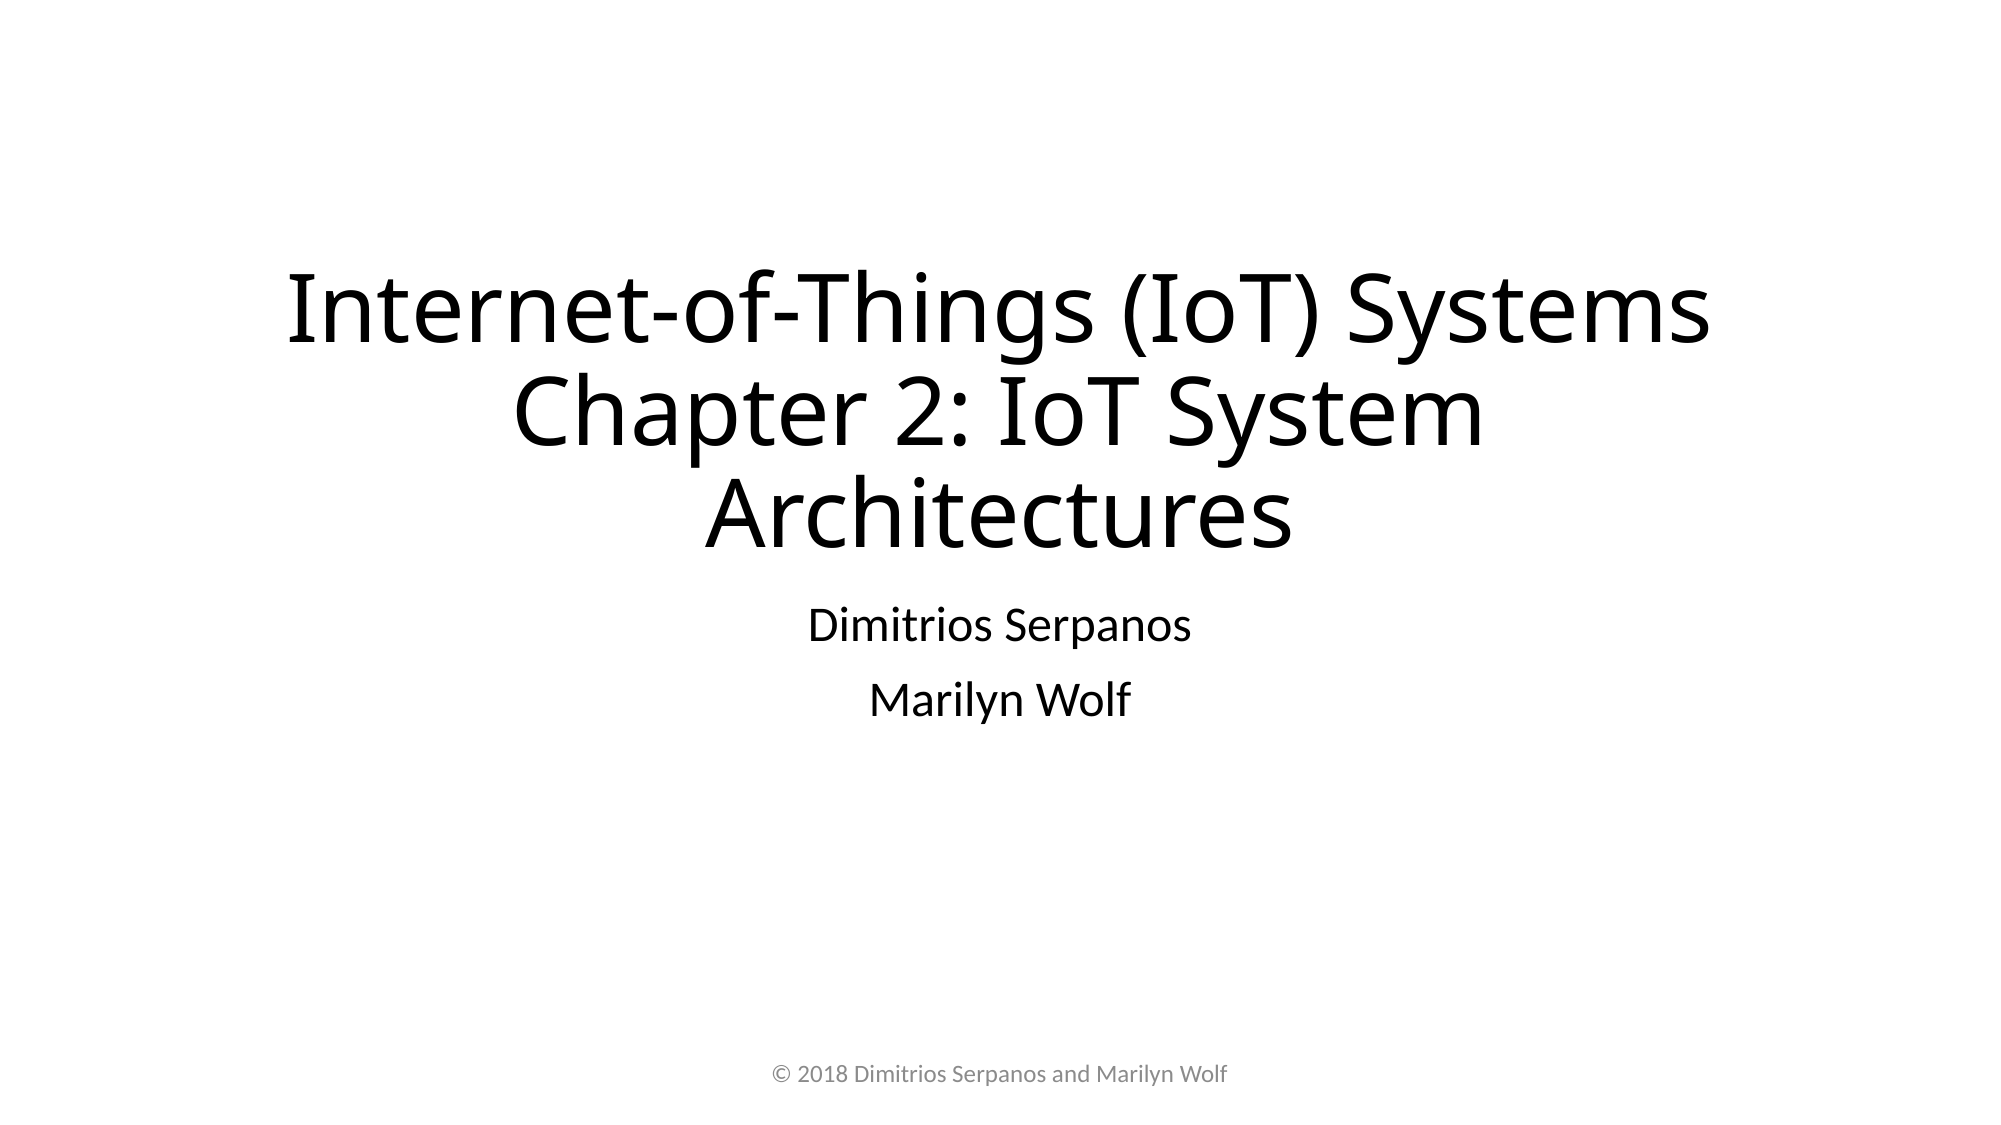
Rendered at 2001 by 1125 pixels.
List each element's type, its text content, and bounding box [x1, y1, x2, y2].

subtitle Dimitrios Serpanos Marilyn Wolf [249, 590, 1750, 863]
title Internet-of-Things (IoT) Systems Chapter 2: IoT System Architectures [249, 184, 1750, 576]
footer © 2018 Dimitrios Serpanos and Marilyn Wolf [662, 1042, 1338, 1103]
